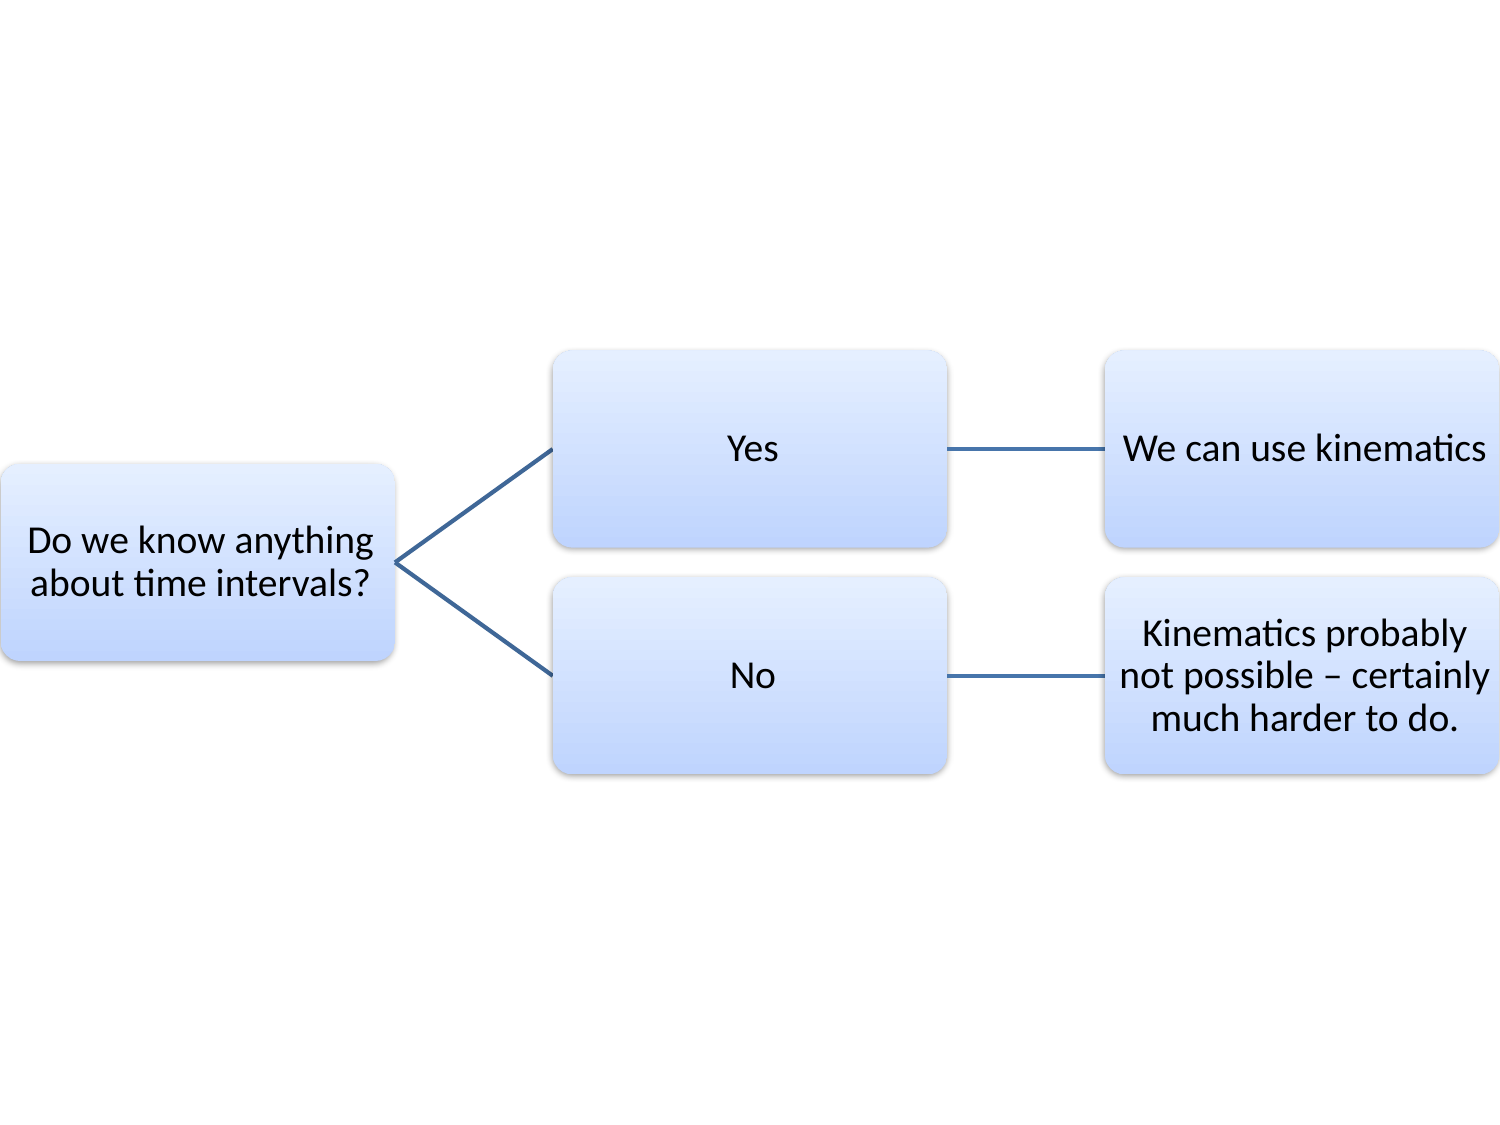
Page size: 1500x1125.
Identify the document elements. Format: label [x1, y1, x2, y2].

text_box [0, 0, 1500, 1125]
